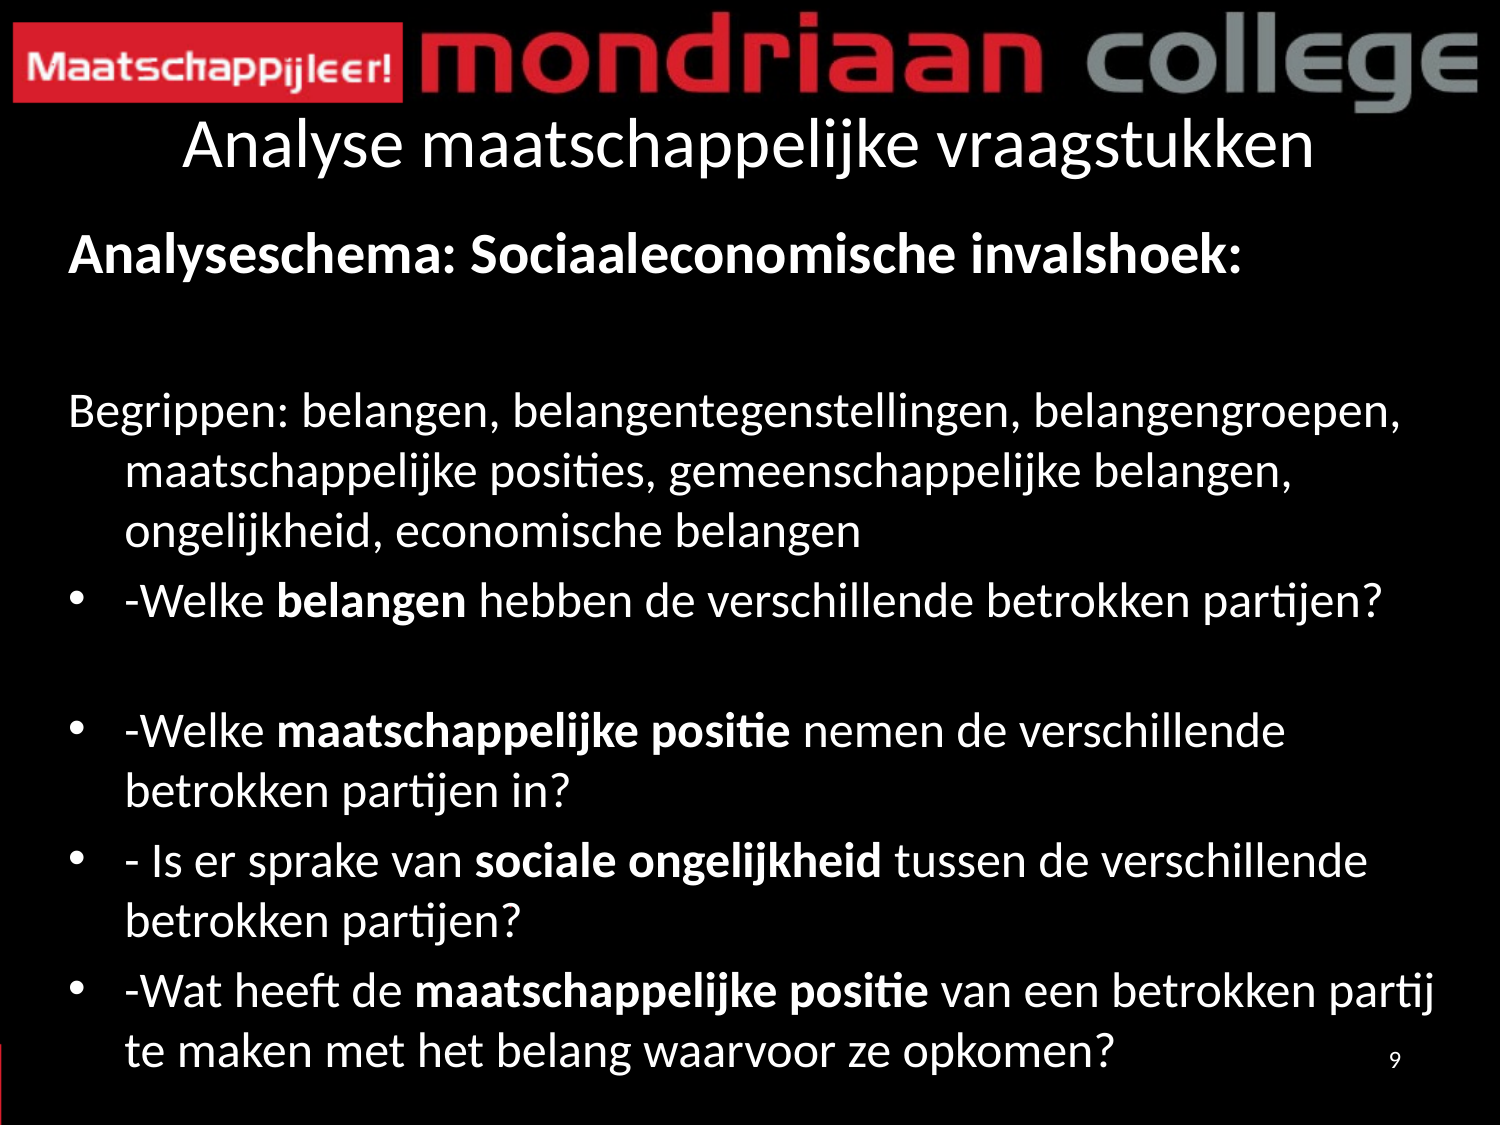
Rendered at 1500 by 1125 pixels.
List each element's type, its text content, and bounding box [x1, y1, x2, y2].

title Analyse maatschappelijke vraagstukken [75, 45, 1425, 208]
picture [0, 0, 1500, 1125]
slide_number 9 [1066, 1019, 1417, 1098]
list Analyseschema: Sociaaleconomische invalshoek: Begrippen: belangen, belangentegenstellingen, belangengroepen, maatschappelijke posities, gemeenschappelijke belangen, ongelijkheid, economische belangen -Welke belangen hebben de verschillende betrokken partijen? -Welke maatschappelijke positie nemen de verschillende betrokken partijen in? - Is er sprake van sociale ongelijkheid tussen de verschillende betrokken partijen? -Wat heeft de maatschappelijke positie van een betrokken partij te maken met het belang waarvoor ze opkomen? [53, 208, 1459, 951]
